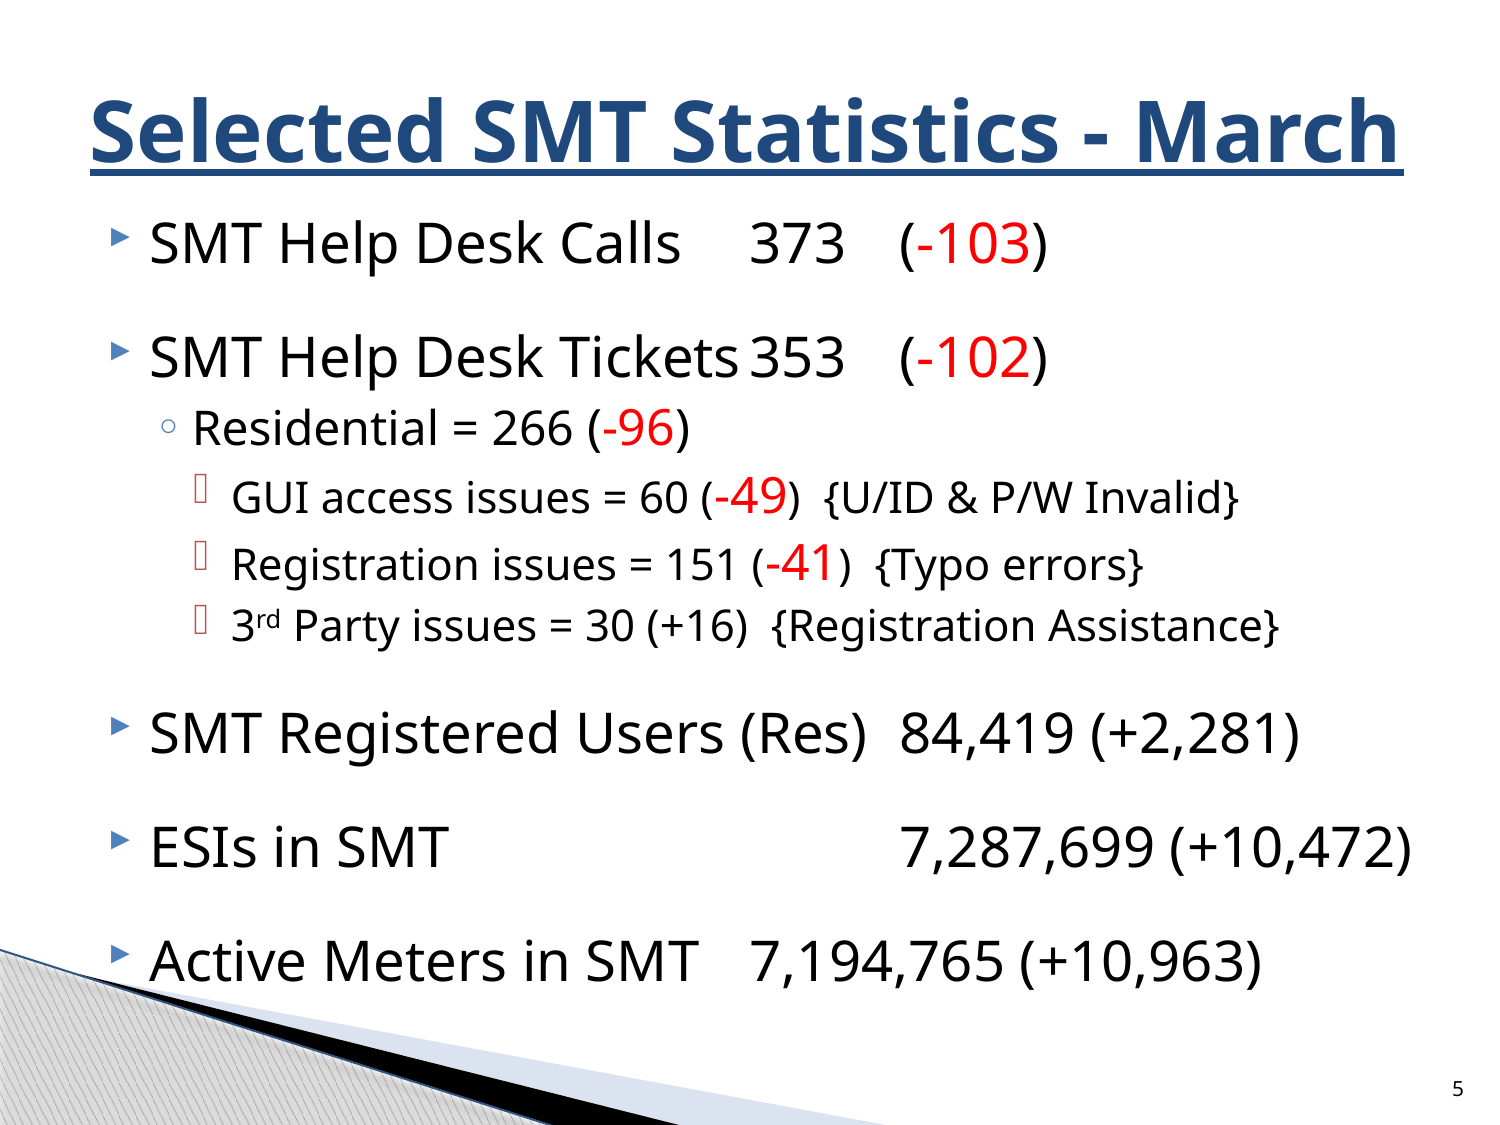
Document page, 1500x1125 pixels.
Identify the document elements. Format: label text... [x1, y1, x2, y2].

title Selected SMT Statistics - March [75, 45, 1475, 213]
list SMT Help Desk Calls 373 (-103) SMT Help Desk Tickets 353 (-102) Residential = 266 (-96) GUI access issues = 60 (-49) {U/ID & P/W Invalid} Registration issues = 151 (-41) {Typo errors} 3rd Party issues = 30 (+16) {Registration Assistance} SMT Registered Users (Res) 84,419 (+2,281) ESIs in SMT 7,287,699 (+10,472) Active Meters in SMT 7,194,765 (+10,963) [75, 213, 1463, 1100]
slide_number 5 [1418, 1051, 1479, 1112]
